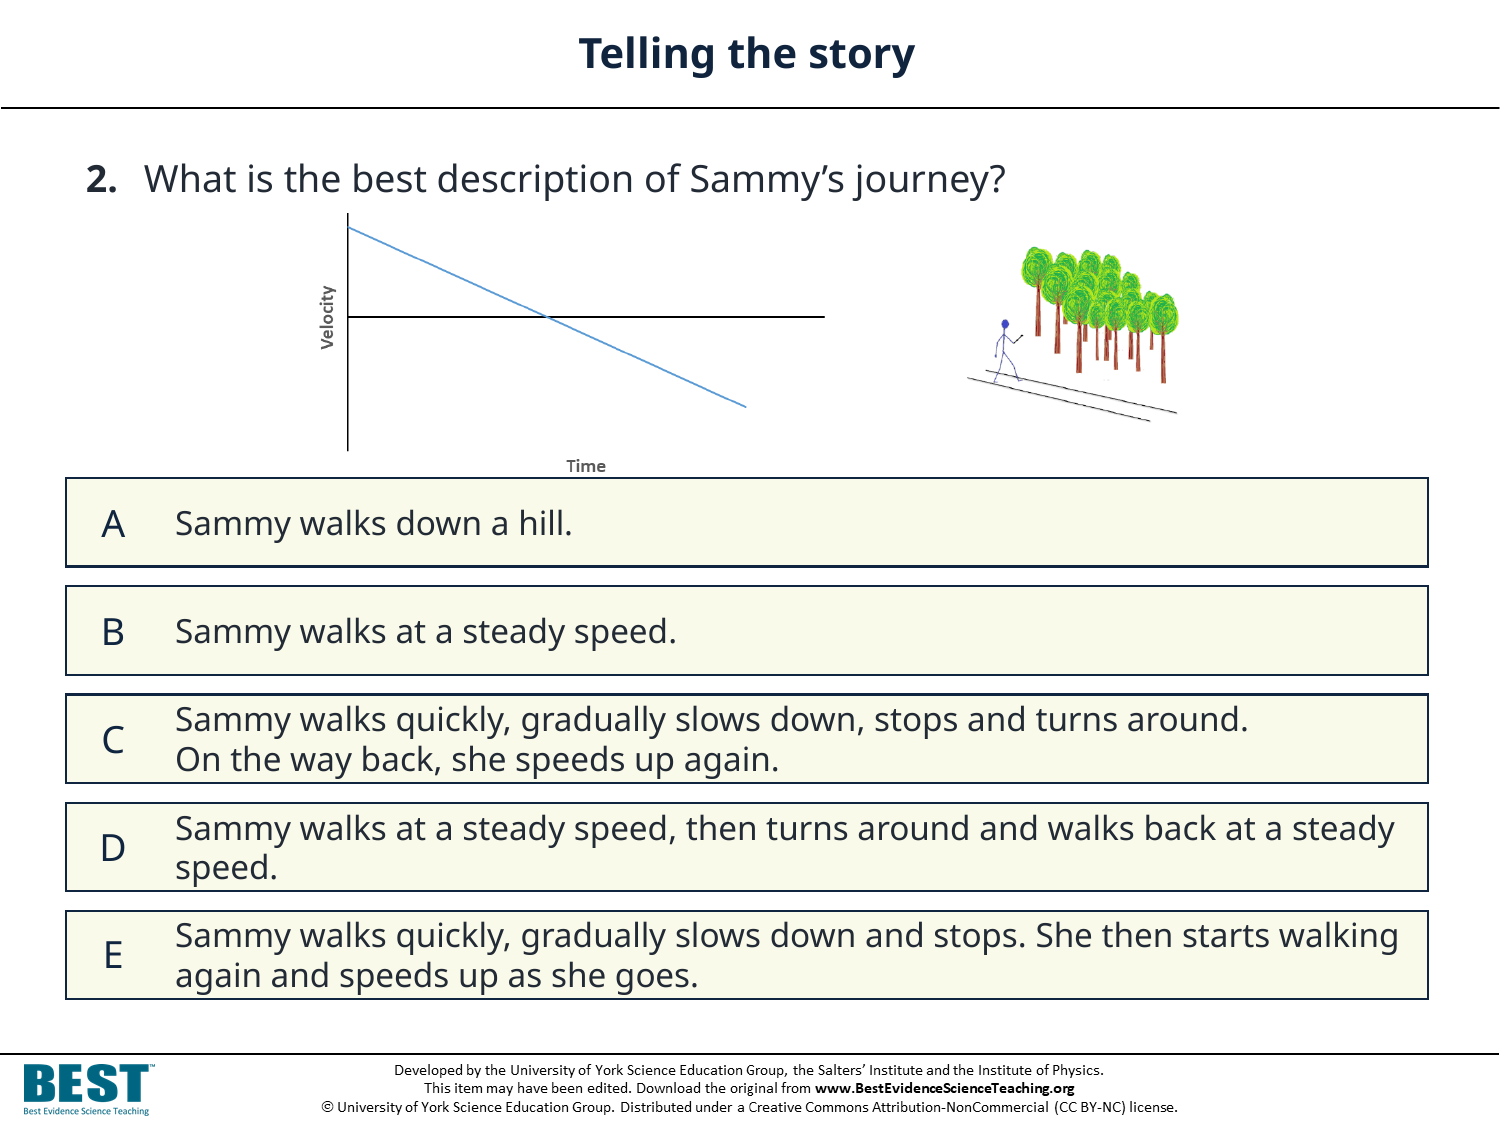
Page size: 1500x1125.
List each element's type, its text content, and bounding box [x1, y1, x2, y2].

picture [0, 107, 1500, 1125]
text_box Telling the story [23, 4, 1471, 99]
